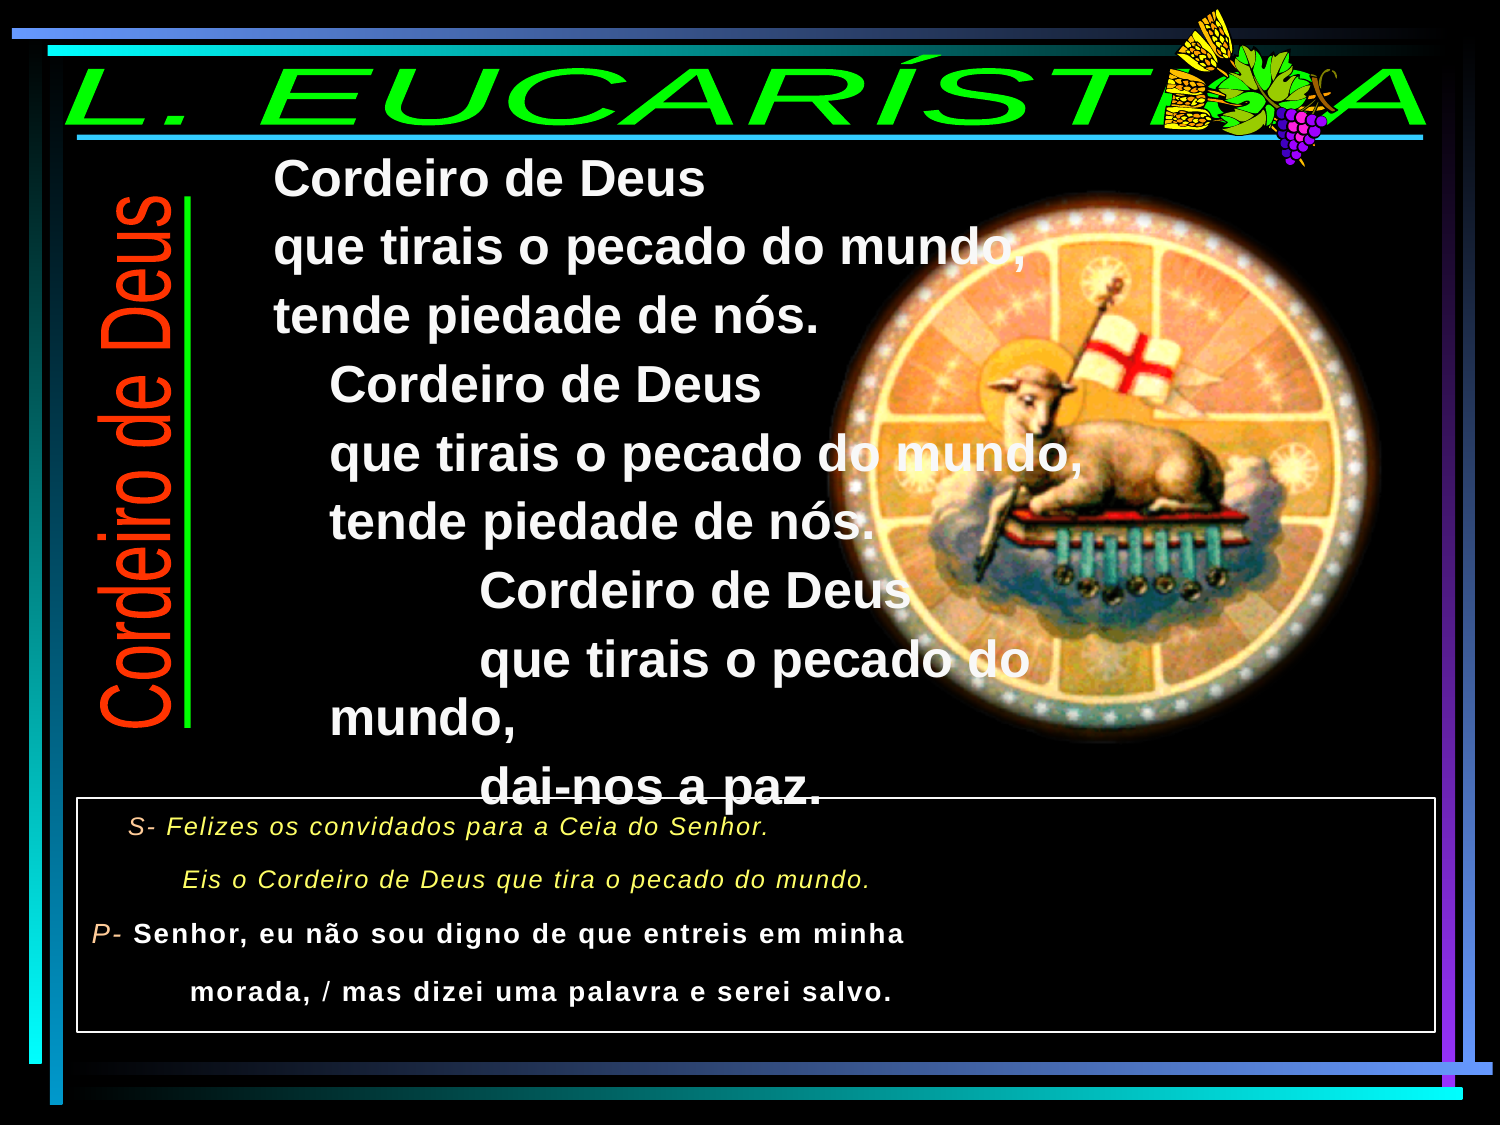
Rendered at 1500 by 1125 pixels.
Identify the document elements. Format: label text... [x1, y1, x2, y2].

picture [1181, 3, 1341, 174]
list Cordeiro de Deus que tirais o pecado do mundo, tende piedade de nós. Cordeiro de Deus que tirais o pecado do mundo, tende piedade de nós. Cordeiro de Deus que tirais o pecado do mundo, dai-nos a paz. [258, 140, 1235, 787]
text_box S- Felizes os convidados para a Ceia do Senhor. Eis o Cordeiro de Deus que tira o pecado do mundo. P- Senhor, eu não sou digno de que entreis em minha morada, / mas dizei uma palavra e serei salvo. [76, 797, 1436, 1033]
picture [817, 184, 1389, 750]
